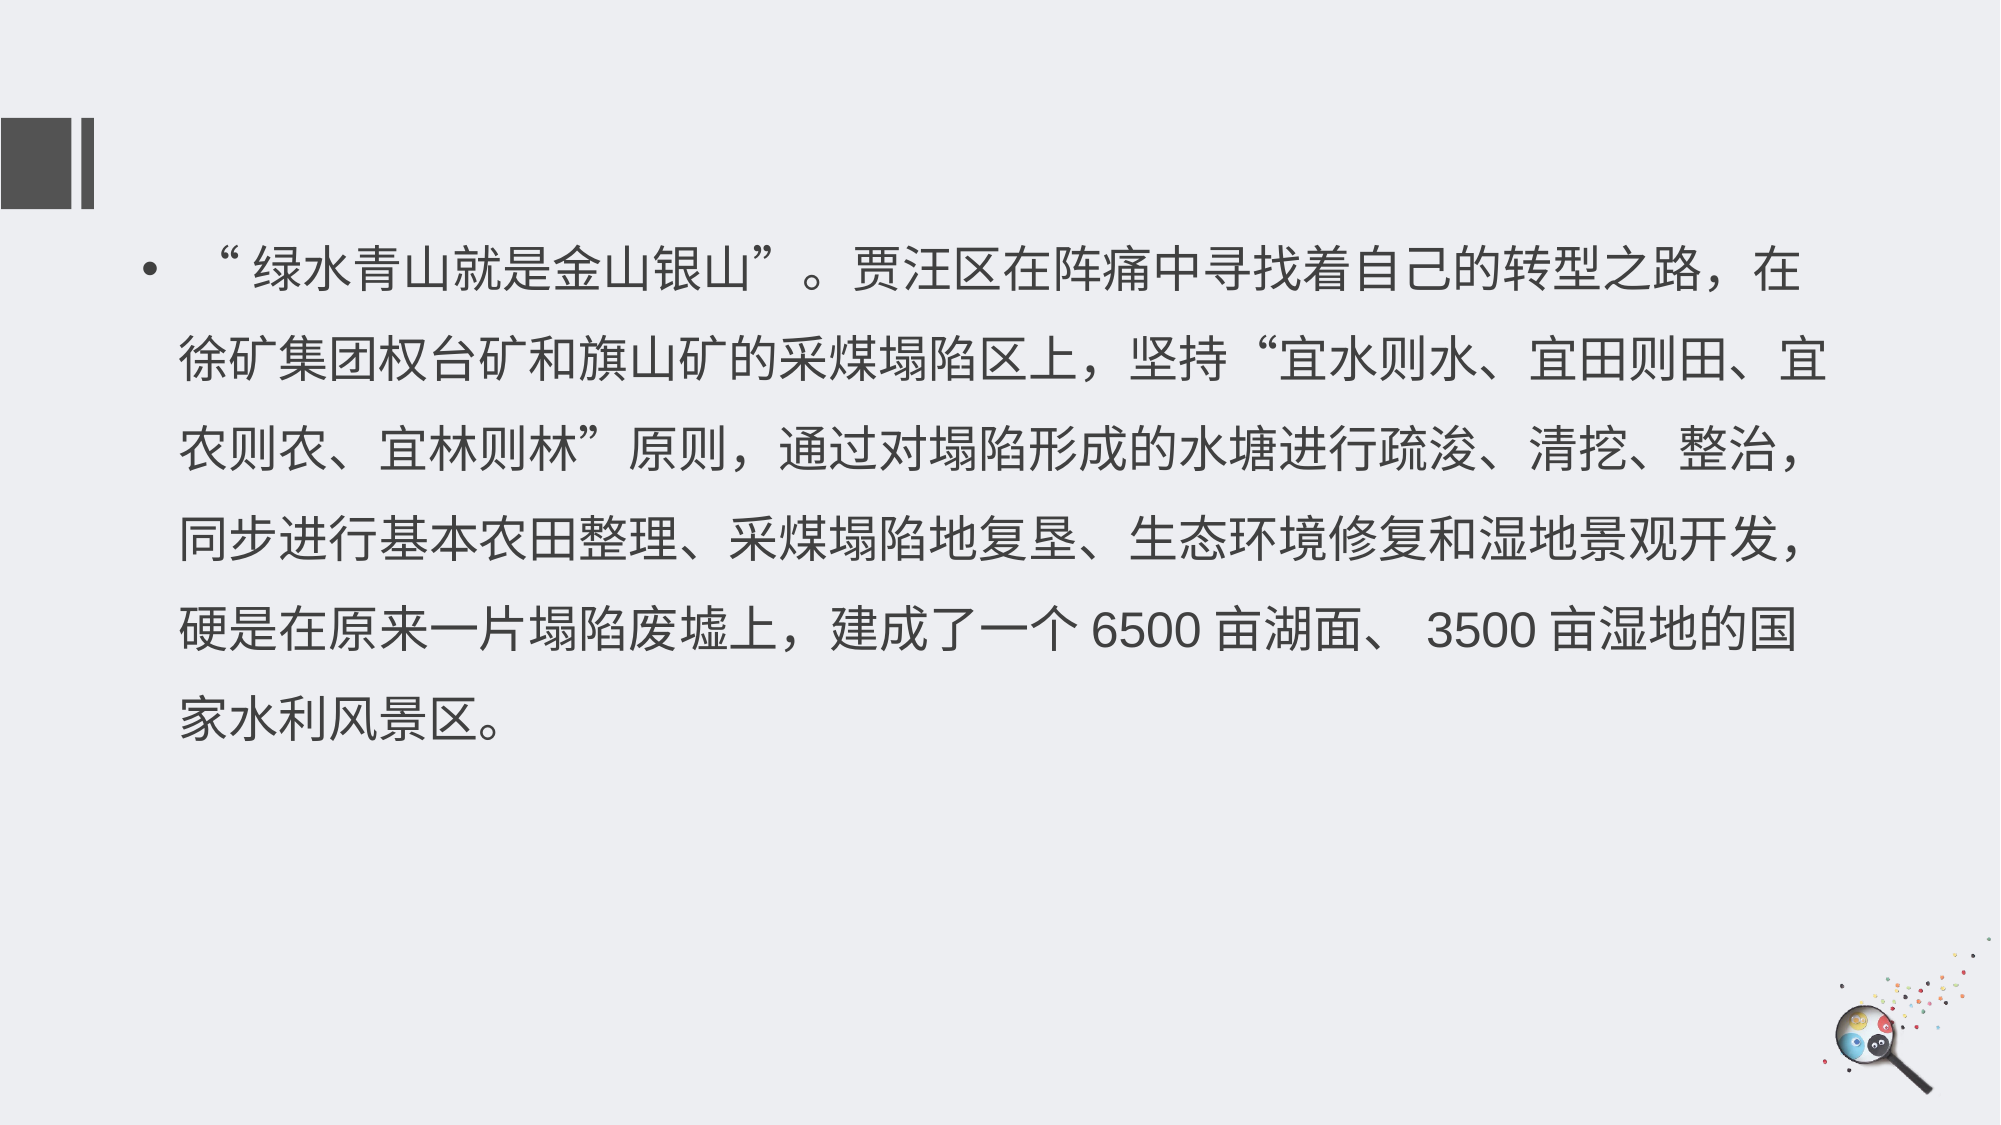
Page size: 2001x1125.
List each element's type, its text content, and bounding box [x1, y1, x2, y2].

list “绿水青山就是金山银山”。贾汪区在阵痛中寻找着自己的转型之路，在徐矿集团权台矿和旗山矿的采煤塌陷区上，坚持“宜水则水、宜田则田、宜农则农、宜林则林”原则，通过对塌陷形成的水塘进行疏浚、清挖、整治，同步进行基本农田整理、采煤塌陷地复垦、生态环境修复和湿地景观开发，硬是在原来一片塌陷废墟上，建成了一个6500亩湖面、3500亩湿地的国家水利风景区。 [126, 200, 1852, 1125]
picture [1852, 932, 1993, 1103]
